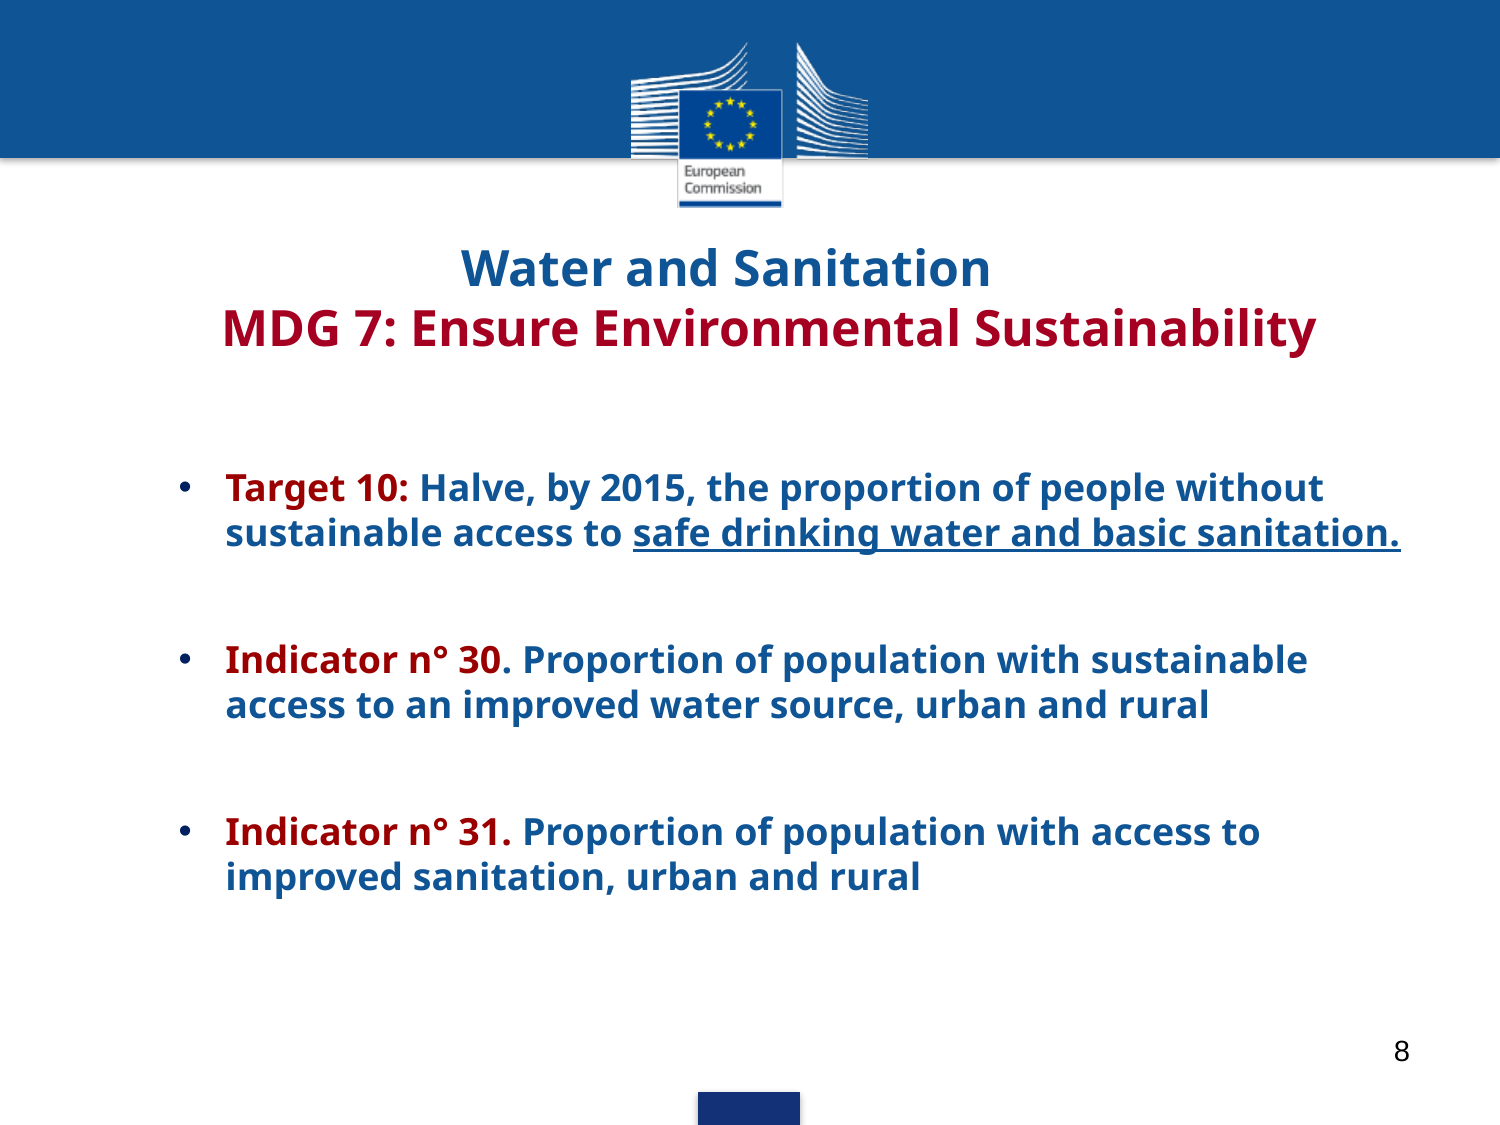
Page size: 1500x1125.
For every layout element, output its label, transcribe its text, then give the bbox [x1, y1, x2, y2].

title Water and Sanitation MDG 7: Ensure Environmental Sustainability [64, 219, 1415, 374]
picture [631, 42, 868, 208]
slide_number 8 [1074, 1024, 1425, 1103]
list Target 10: Halve, by 2015, the proportion of people without sustainable access to safe drinking water and basic sanitation. Indicator n° 30. Proportion of population with sustainable access to an improved water source, urban and rural Indicator n° 31. Proportion of population with access to improved sanitation, urban and rural [88, 456, 1439, 1083]
